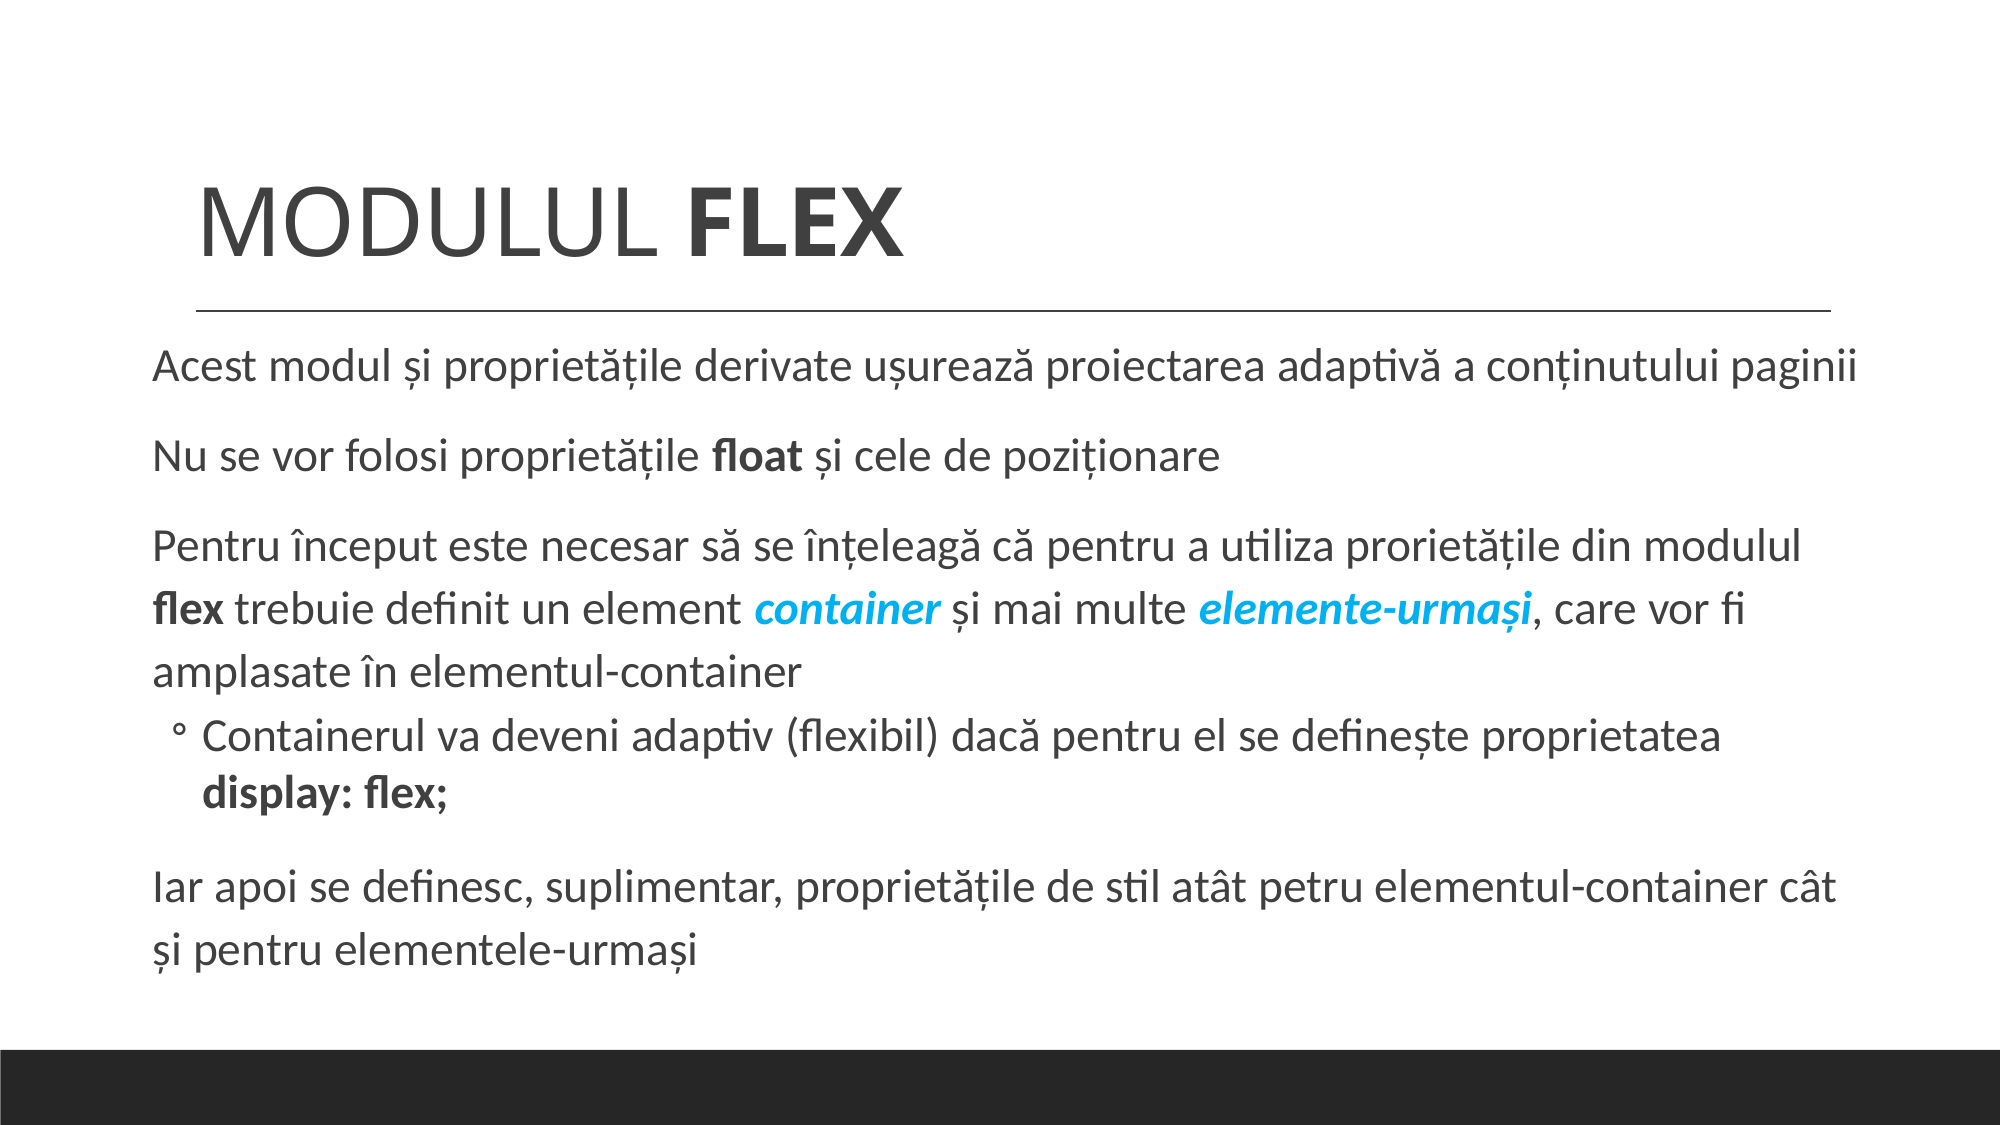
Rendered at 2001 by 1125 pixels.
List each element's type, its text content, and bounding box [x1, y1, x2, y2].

list Acest modul și proprietățile derivate ușurează proiectarea adaptivă a conținutului paginii Nu se vor folosi proprietățile float și cele de poziționare Pentru început este necesar să se înțeleagă că pentru a utiliza prorietățile din modulul flex trebuie definit un element container și mai multe elemente-urmași, care vor fi amplasate în elementul-container Containerul va deveni adaptiv (flexibil) dacă pentru el se definește proprietatea display: flex; Iar apoi se definesc, suplimentar, proprietățile de stil atât petru elementul-container cât și pentru elementele-urmași [137, 320, 1863, 1004]
title MODULUL FLEX [180, 47, 1830, 285]
